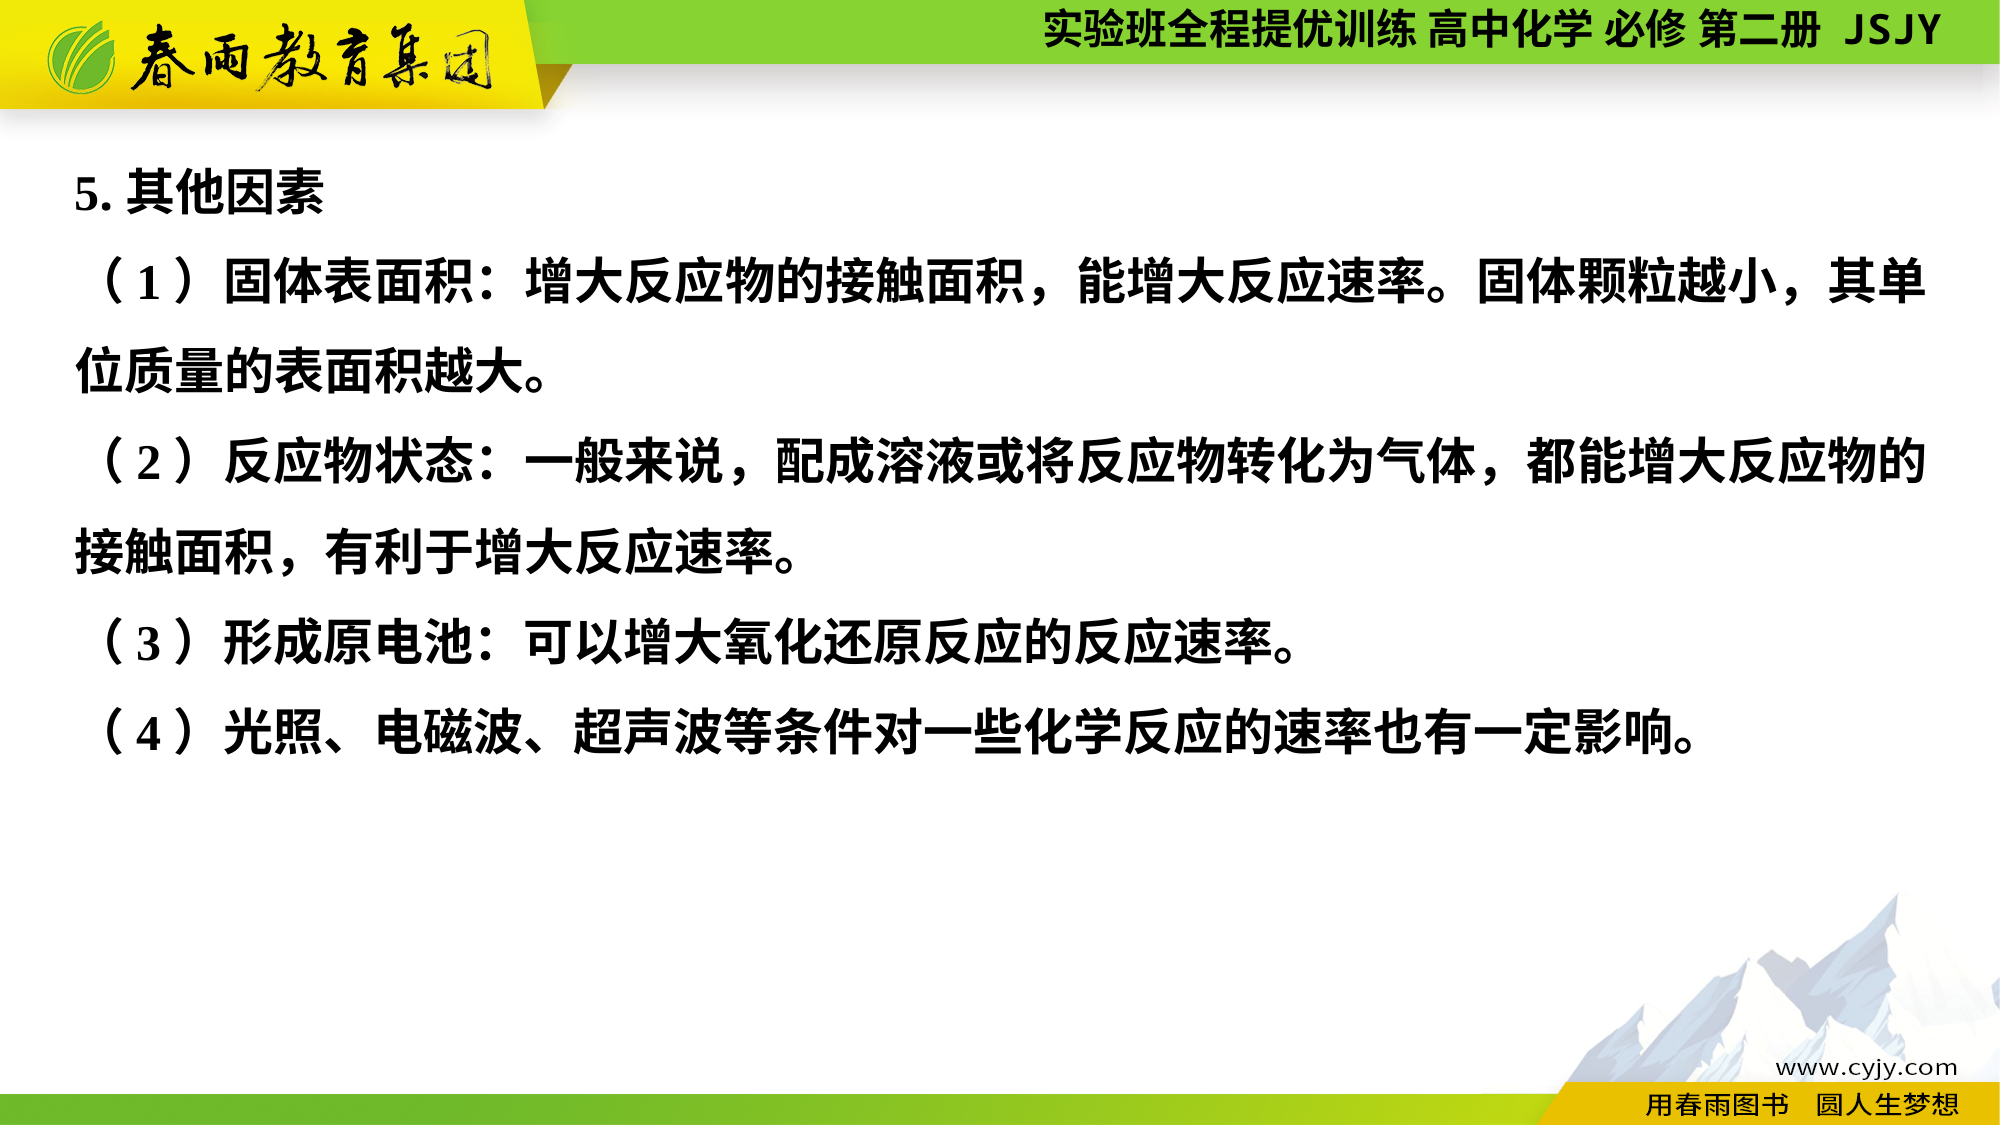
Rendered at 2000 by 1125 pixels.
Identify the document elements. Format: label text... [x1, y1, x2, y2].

list 5.其他因素 （1）固体表面积：增大反应物的接触面积，能增大反应速率。固体颗粒越小，其单位质量的表面积越大。 （2）反应物状态：一般来说，配成溶液或将反应物转化为气体，都能增大反应物的接触面积，有利于增大反应速率。 （3）形成原电池：可以增大氧化还原反应的反应速率。 （4）光照、电磁波、超声波等条件对一些化学反应的速率也有一定影响。 [59, 122, 1944, 763]
picture [0, 0, 2000, 1125]
